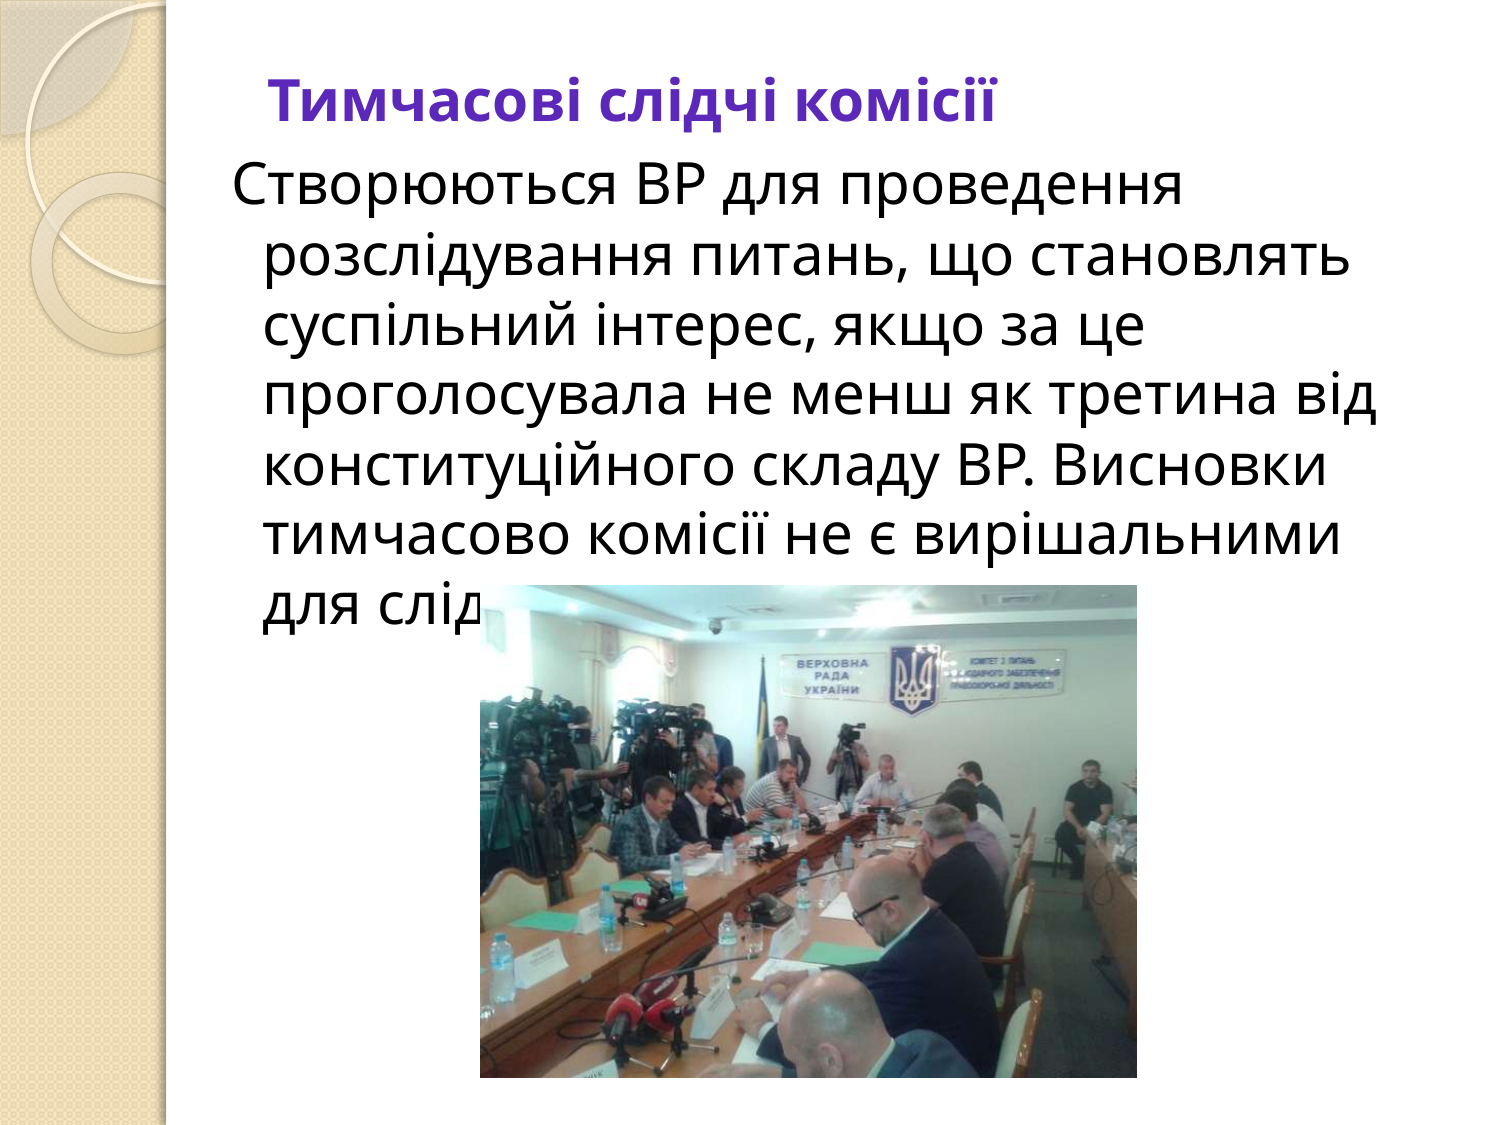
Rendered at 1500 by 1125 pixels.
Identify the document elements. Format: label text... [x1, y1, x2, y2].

picture [480, 585, 1137, 1079]
list Тимчасові слідчі комісії Створюються ВР для проведення розслідування питань, що становлять суспільний інтерес, якщо за це проголосувала не менш як третина від конституційного складу ВР. Висновки тимчасово комісії не є вирішальними для слідства та суду. [187, 46, 1465, 622]
